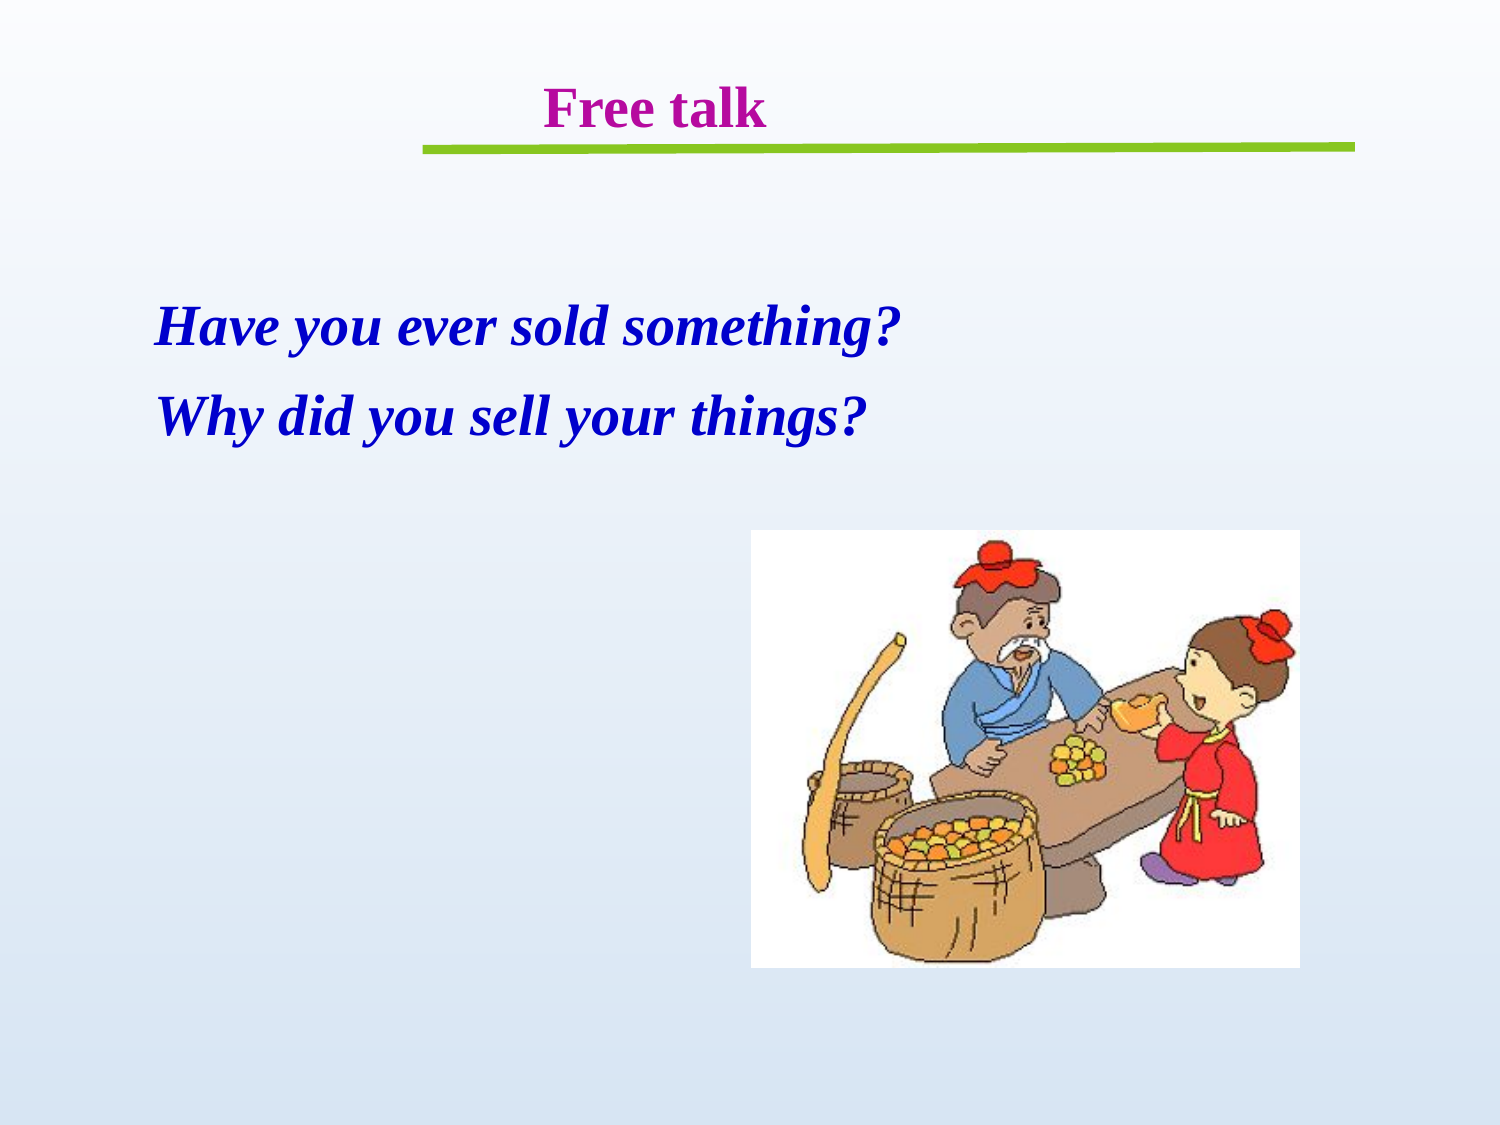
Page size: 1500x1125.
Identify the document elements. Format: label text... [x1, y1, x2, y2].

text_box Free talk [528, 40, 1202, 145]
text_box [422, 146, 1356, 150]
text_box Have you ever sold something? Why did you sell your things? [139, 266, 918, 455]
picture [750, 530, 1300, 968]
